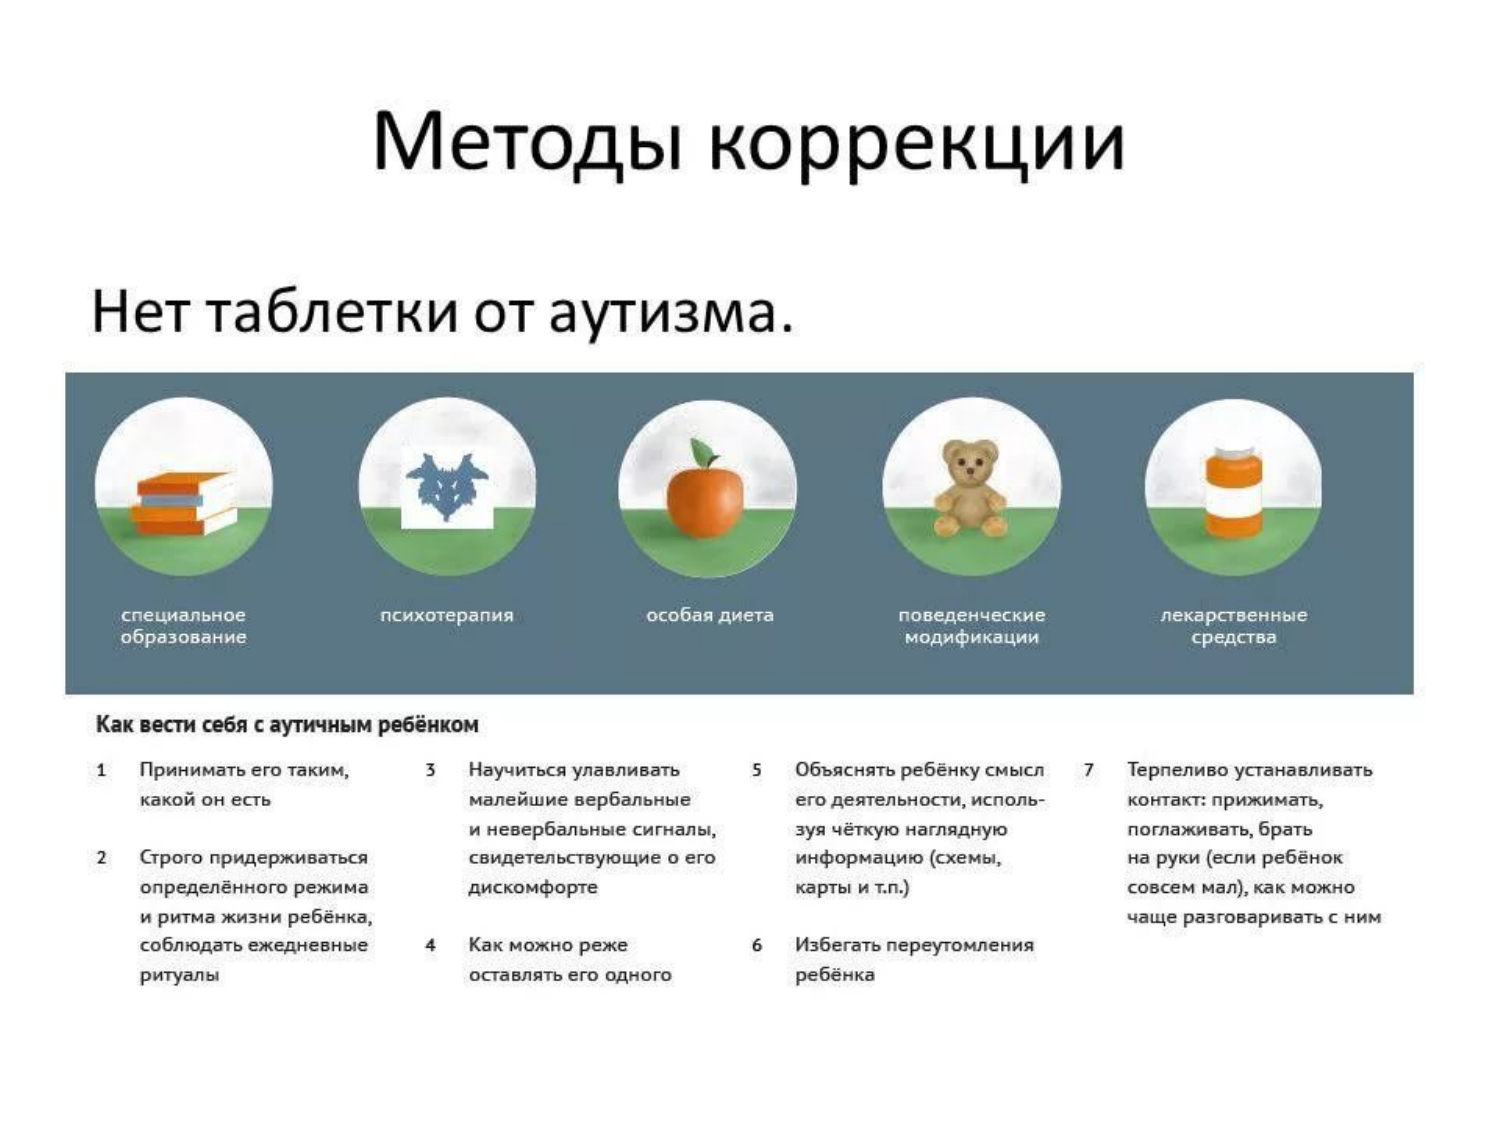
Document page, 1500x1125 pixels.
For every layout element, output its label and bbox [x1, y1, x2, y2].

picture [0, 0, 1500, 1010]
